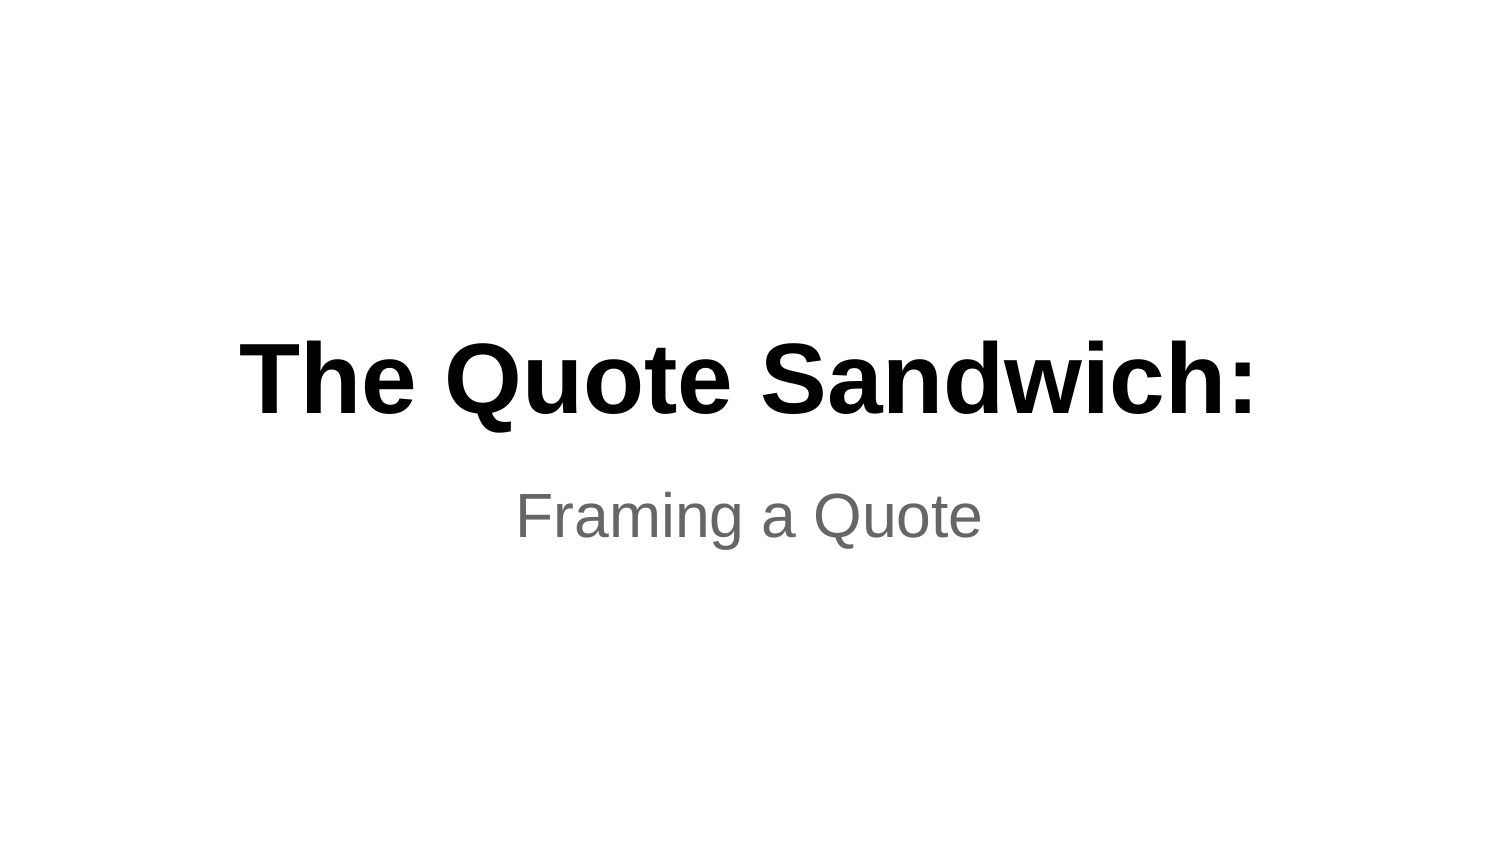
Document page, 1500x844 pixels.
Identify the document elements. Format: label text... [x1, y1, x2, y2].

subtitle Framing a Quote [112, 465, 1388, 595]
title The Quote Sandwich: [112, 259, 1388, 450]
